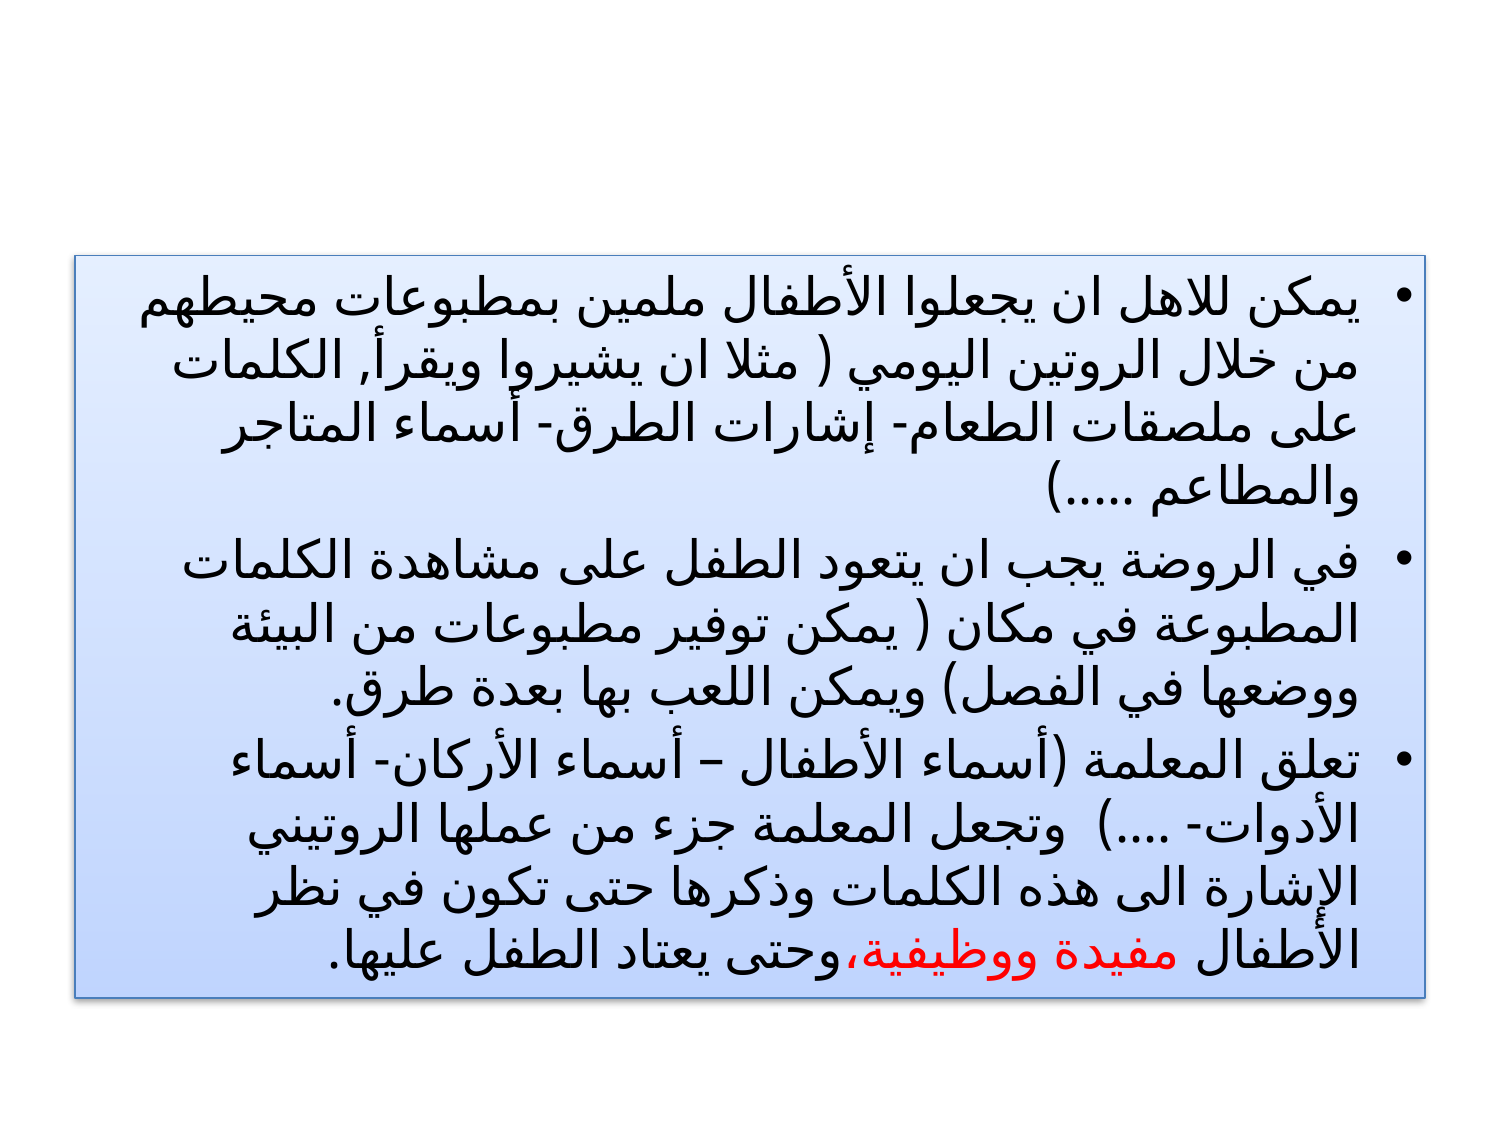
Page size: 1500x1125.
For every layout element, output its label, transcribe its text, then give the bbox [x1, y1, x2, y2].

list يمكن للاهل ان يجعلوا الأطفال ملمين بمطبوعات محيطهم من خلال الروتين اليومي ( مثلا ان يشيروا ويقرأ, الكلمات على ملصقات الطعام- إشارات الطرق- أسماء المتاجر والمطاعم .....) في الروضة يجب ان يتعود الطفل على مشاهدة الكلمات المطبوعة في مكان ( يمكن توفير مطبوعات من البيئة ووضعها في الفصل) ويمكن اللعب بها بعدة طرق. تعلق المعلمة (أسماء الأطفال – أسماء الأركان- أسماء الأدوات- ....) وتجعل المعلمة جزء من عملها الروتيني الإشارة الى هذه الكلمات وذكرها حتى تكون في نظر الأطفال مفيدة ووظيفية،وحتى يعتاد الطفل عليها. [74, 255, 1426, 999]
